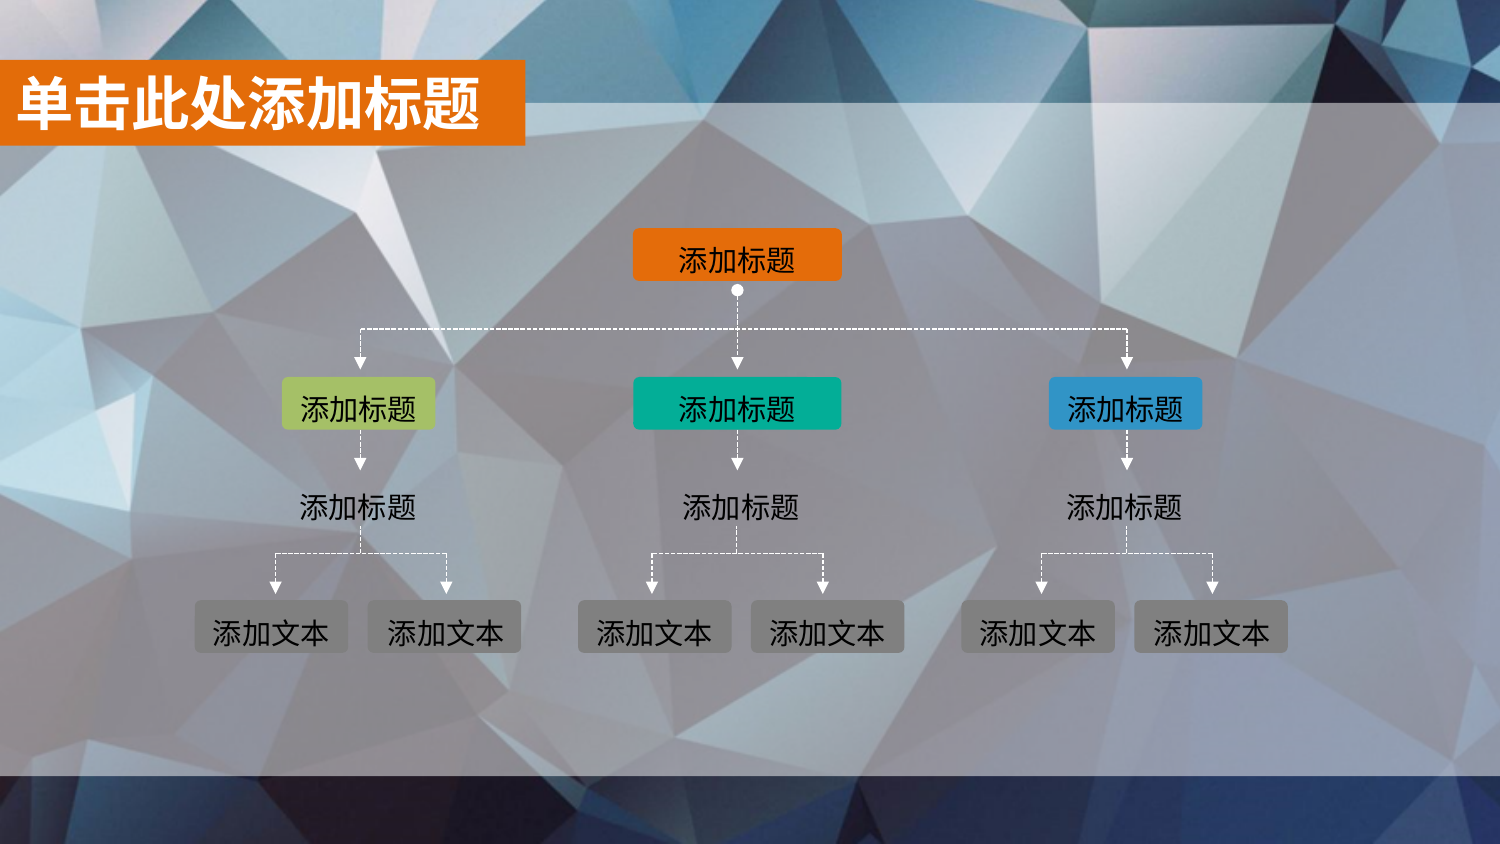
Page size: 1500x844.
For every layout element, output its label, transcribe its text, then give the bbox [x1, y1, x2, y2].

text_box [0, 102, 1500, 777]
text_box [961, 481, 1290, 659]
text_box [632, 228, 843, 286]
picture [0, 0, 1500, 102]
text_box 单击此处添加标题 [0, 59, 526, 145]
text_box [577, 481, 905, 659]
picture [0, 777, 1500, 844]
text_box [194, 481, 524, 659]
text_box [281, 289, 1203, 471]
